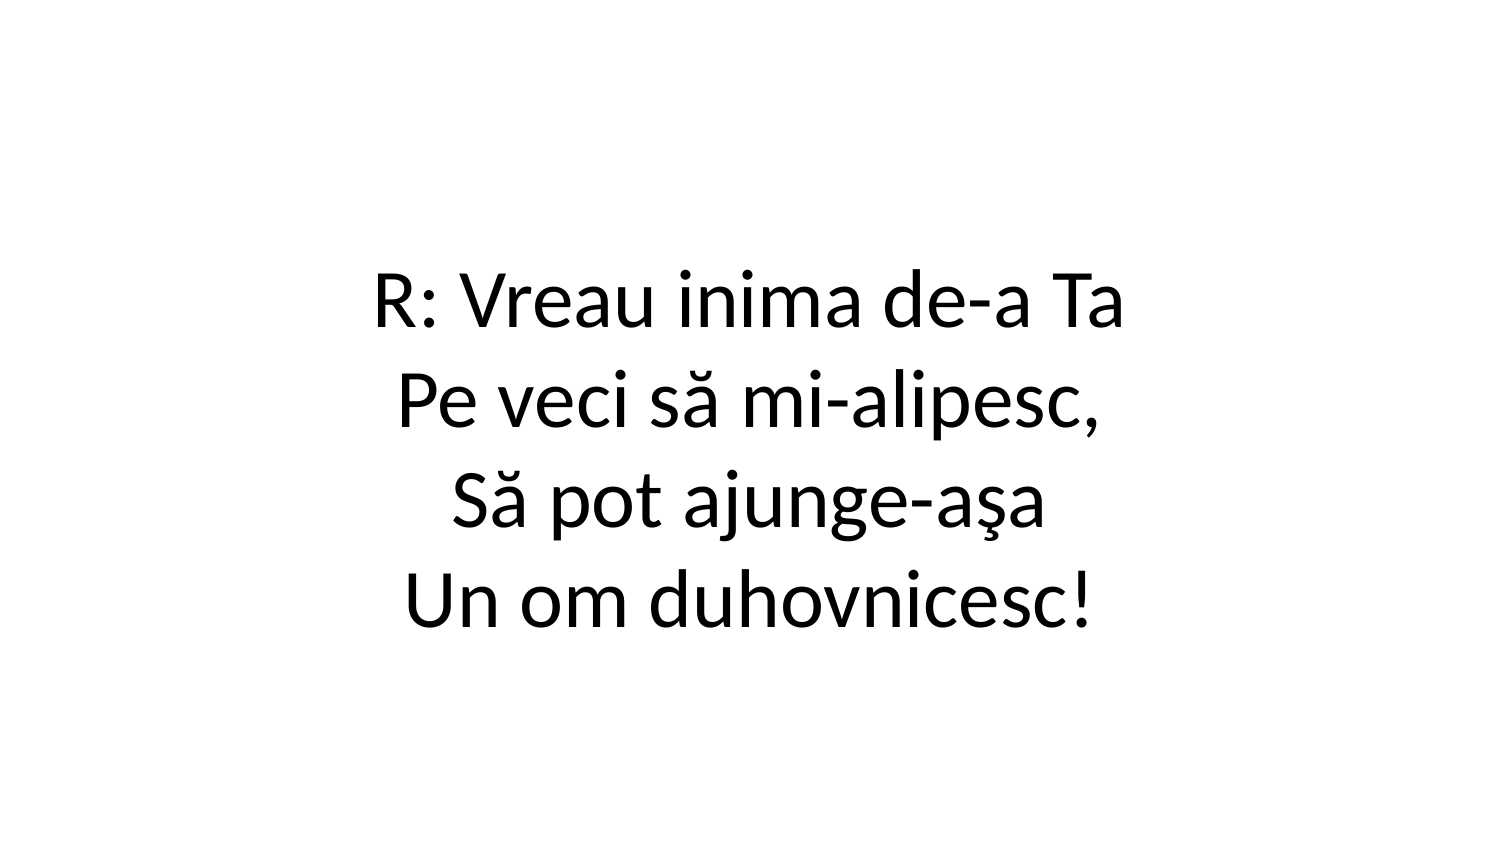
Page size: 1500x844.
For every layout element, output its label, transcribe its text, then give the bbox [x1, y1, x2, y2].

text_box R: Vreau inima de-a Ta Pe veci să mi-alipesc, Să pot ajunge-aşa Un om duhovnicesc! [358, 192, 1142, 652]
